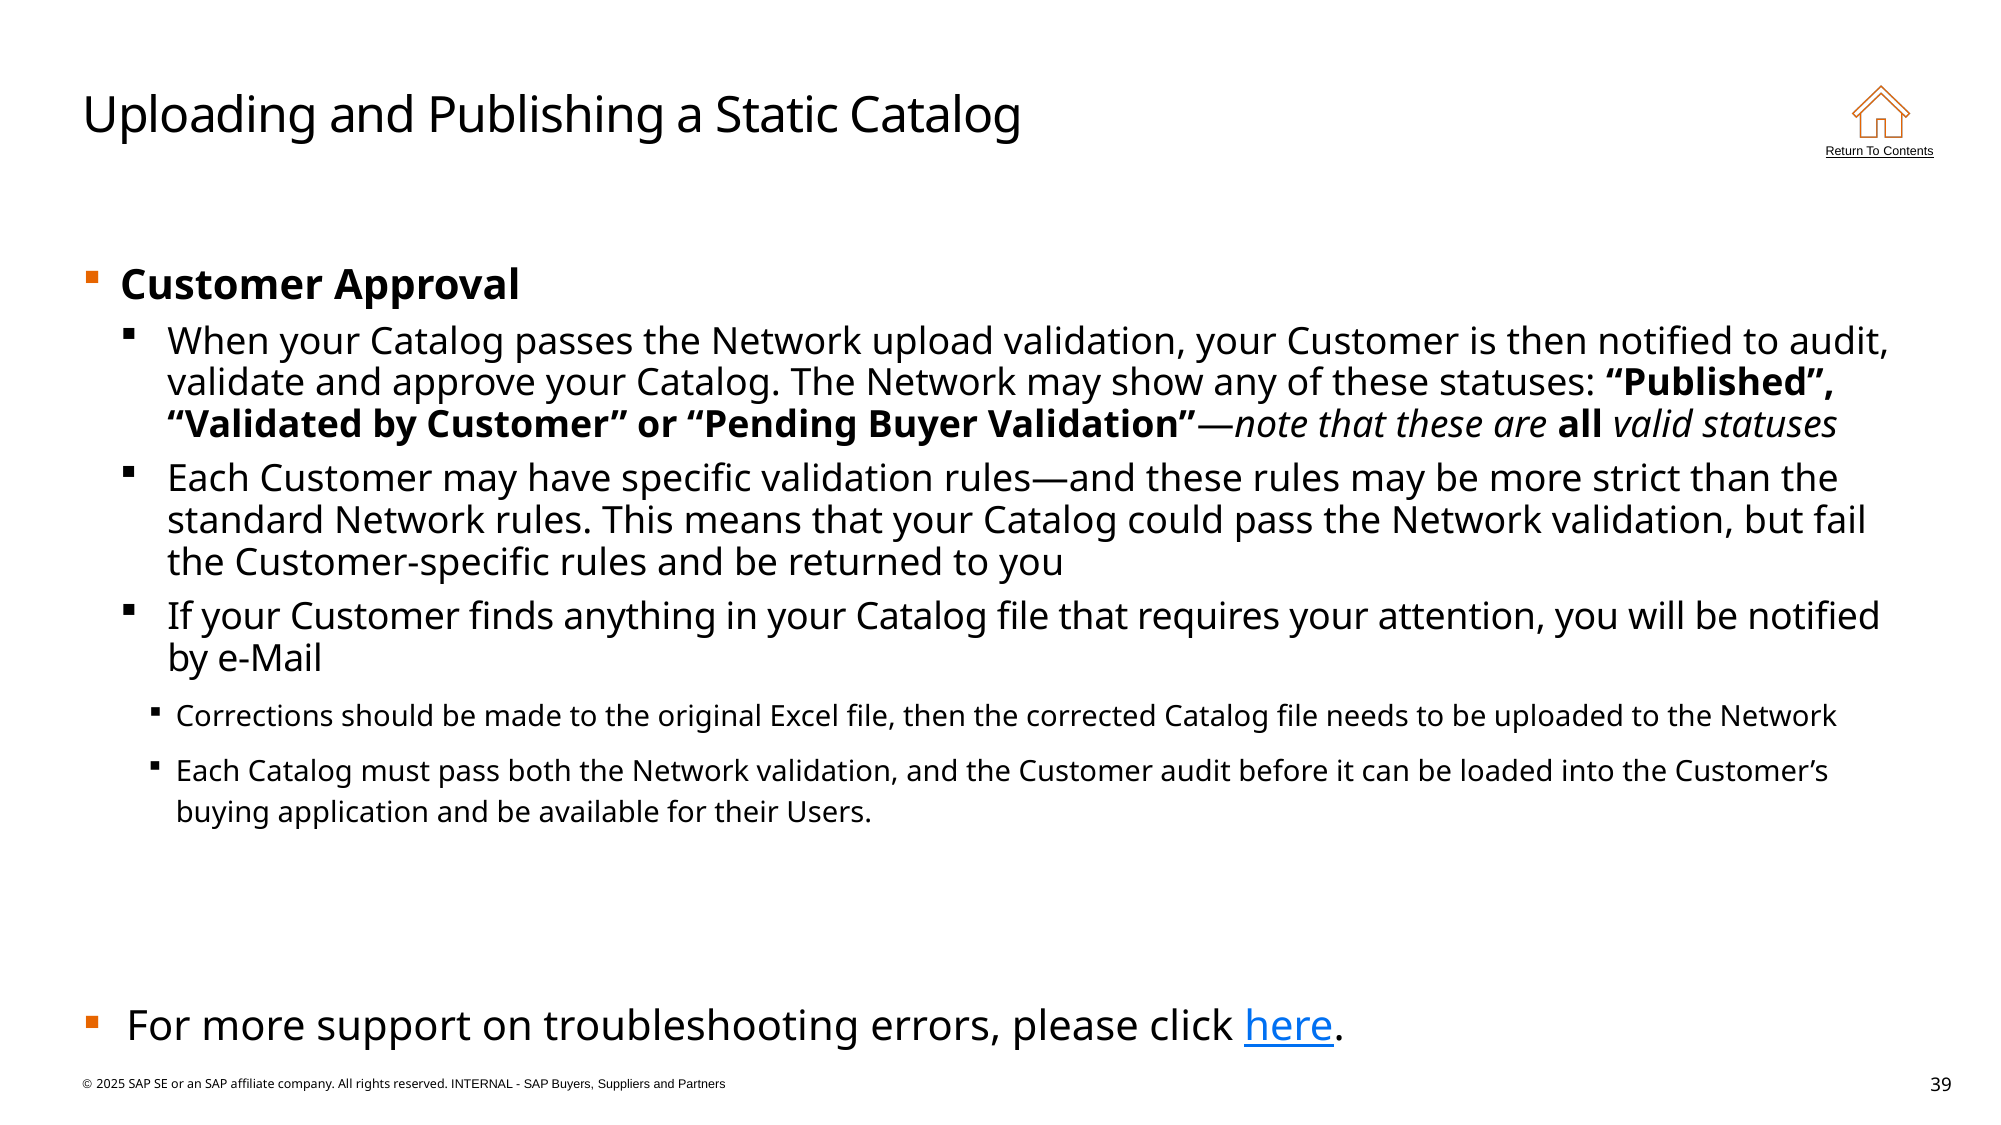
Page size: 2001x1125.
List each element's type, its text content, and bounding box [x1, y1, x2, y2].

picture [1847, 76, 1915, 145]
title Uploading and Publishing a Static Catalog [82, 82, 1810, 144]
list Customer Approval When your Catalog passes the Network upload validation, your Customer is then notified to audit, validate and approve your Catalog. The Network may show any of these statuses: “Published”, “Validated by Customer” or “Pending Buyer Validation”—note that these are all valid statuses Each Customer may have specific validation rules—and these rules may be more strict than the standard Network rules. This means that your Catalog could pass the Network validation, but fail the Customer-specific rules and be returned to you If your Customer finds anything in your Catalog file that requires your attention, you will be notified by e-Mail Corrections should be made to the original Excel file, then the corrected Catalog file needs to be uploaded to the Network Each Catalog must pass both the Network validation, and the Customer audit before it can be loaded into the Customer’s buying application and be available for their Users. For more support on troubleshooting errors, please click here. [82, 265, 1907, 1040]
